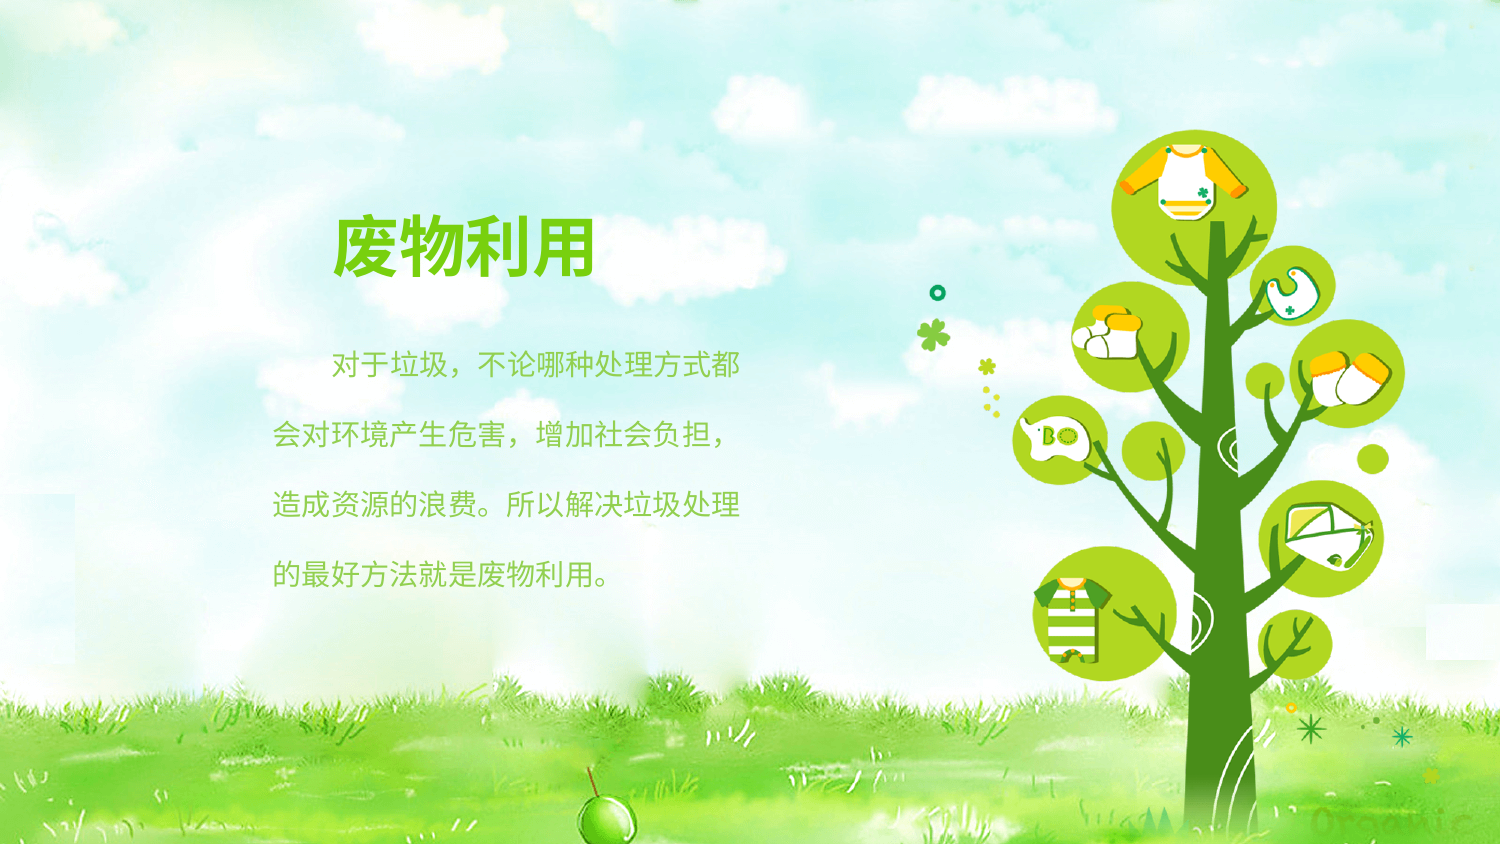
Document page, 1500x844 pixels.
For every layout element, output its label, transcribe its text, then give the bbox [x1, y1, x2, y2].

text_box 废物利用 [317, 197, 695, 292]
text_box 对于垃圾，不论哪种处理方式都会对环境产生危害，增加社会负担，造成资源的浪费。所以解决垃圾处理的最好方法就是废物利用。 [257, 304, 775, 492]
picture [0, 0, 1500, 844]
